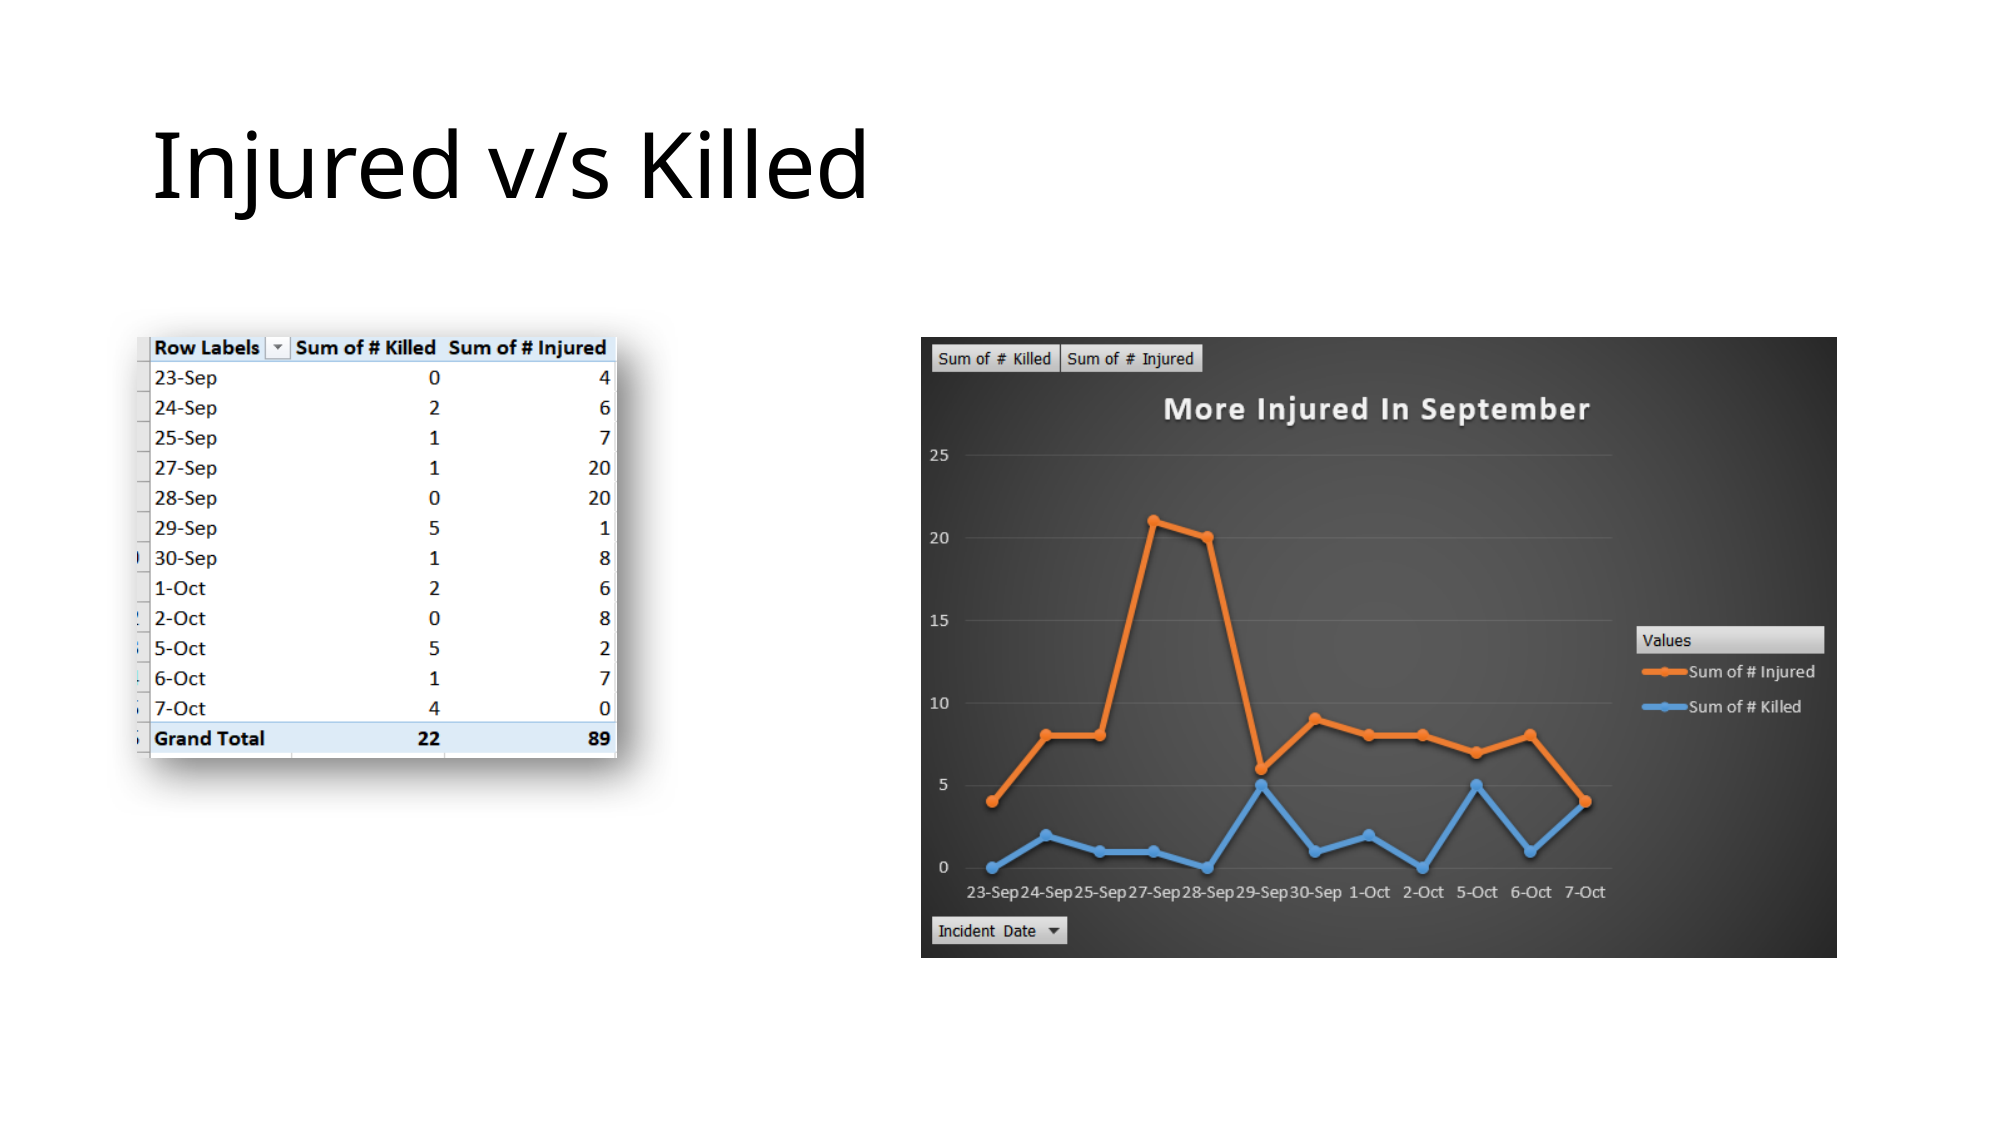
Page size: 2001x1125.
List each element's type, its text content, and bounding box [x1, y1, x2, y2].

picture [921, 337, 1837, 958]
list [137, 337, 617, 758]
title Injured v/s Killed [137, 59, 1863, 278]
